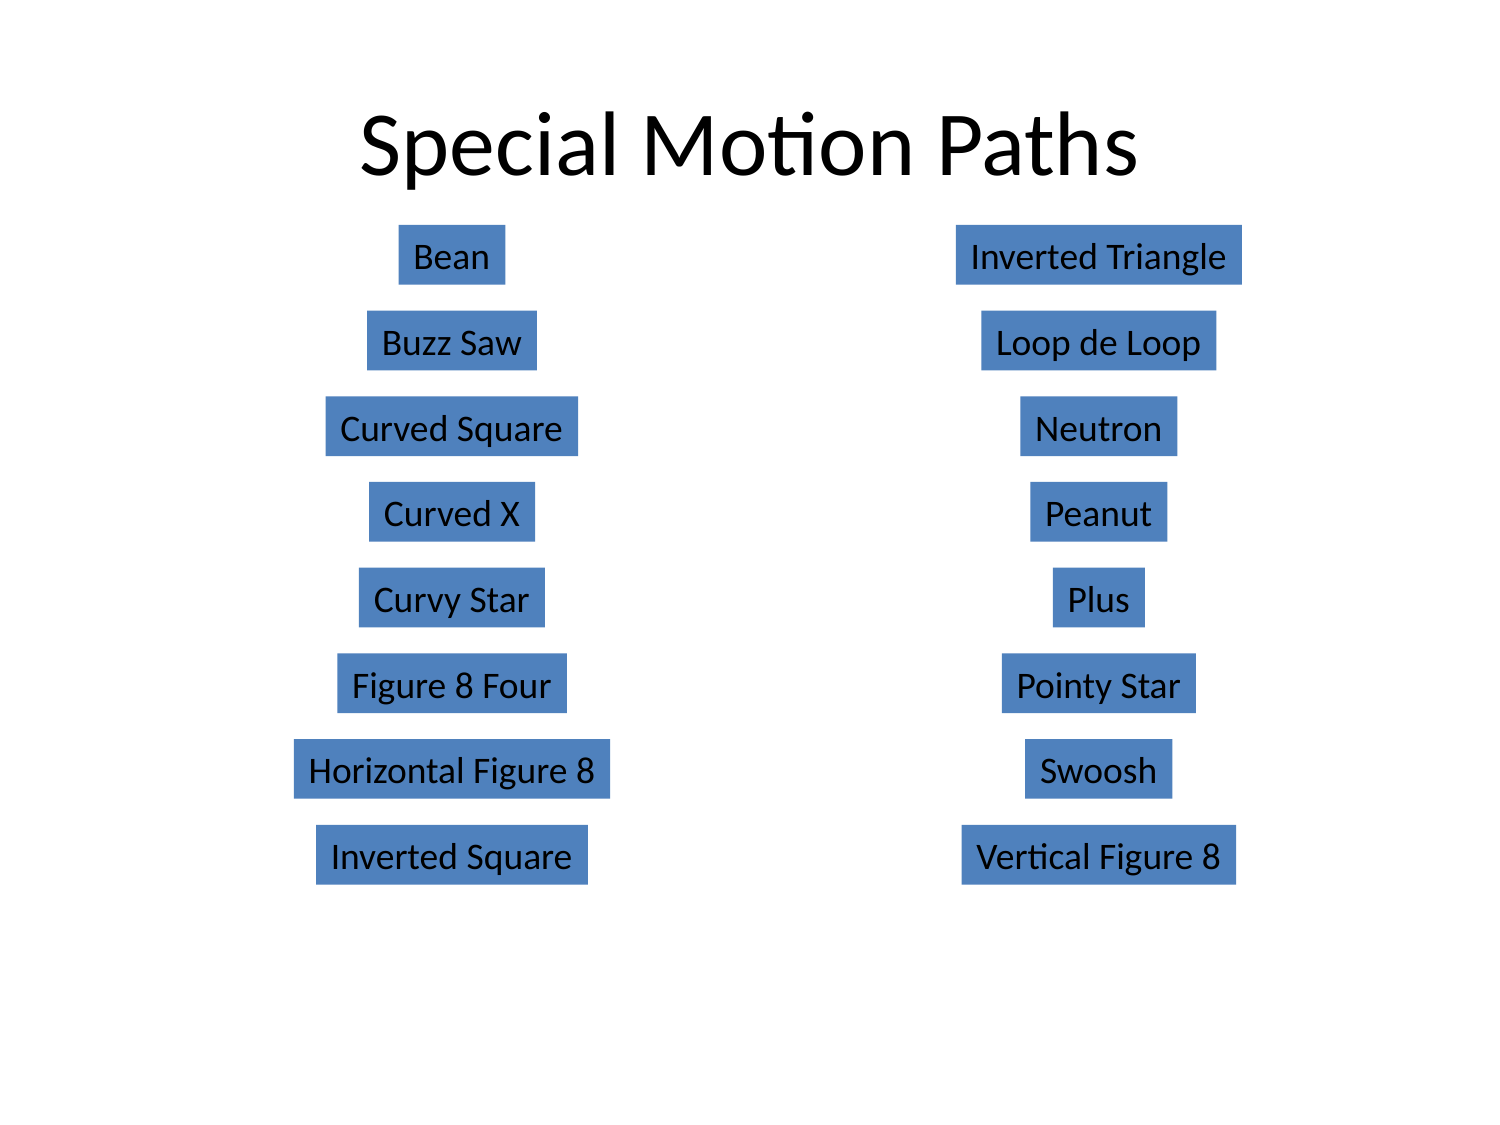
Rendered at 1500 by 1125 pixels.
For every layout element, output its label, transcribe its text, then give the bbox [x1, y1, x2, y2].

text_box Peanut [1030, 481, 1168, 542]
text_box Figure 8 Four [337, 653, 567, 714]
title Special Motion Paths [75, 45, 1425, 233]
text_box Vertical Figure 8 [961, 824, 1237, 885]
text_box Curved X [369, 481, 536, 542]
text_box Inverted Square [316, 824, 588, 885]
text_box Buzz Saw [367, 310, 537, 371]
text_box Neutron [1020, 396, 1178, 457]
text_box Pointy Star [1001, 653, 1196, 714]
text_box Bean [398, 224, 506, 285]
text_box Horizontal Figure 8 [293, 739, 611, 799]
text_box Loop de Loop [981, 310, 1217, 371]
text_box Curvy Star [358, 567, 545, 628]
text_box Inverted Triangle [955, 224, 1242, 285]
text_box Curved Square [325, 396, 579, 457]
text_box Swoosh [1025, 739, 1173, 799]
text_box Plus [1052, 567, 1145, 628]
